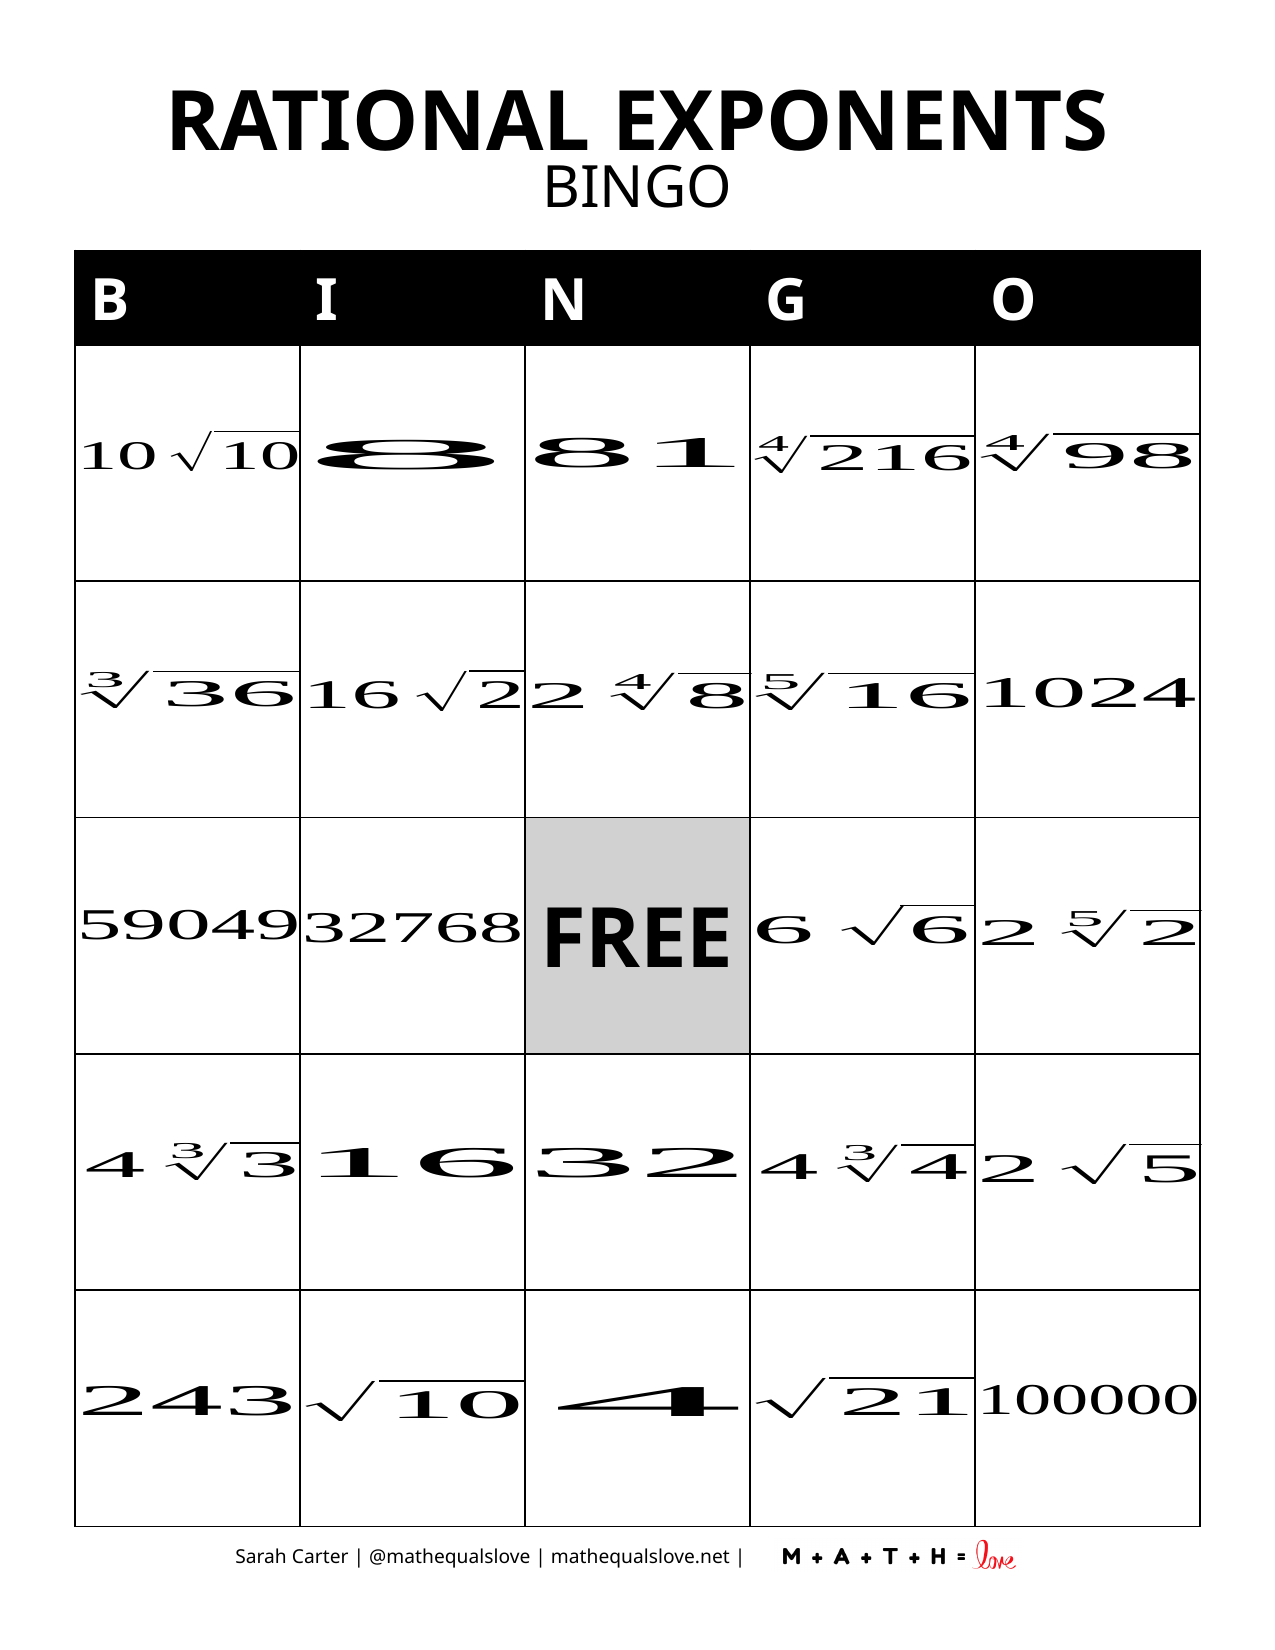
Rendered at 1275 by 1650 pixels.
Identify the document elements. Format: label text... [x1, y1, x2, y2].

table_cell [526, 582, 749, 817]
table_header N [526, 251, 749, 344]
table_cell [751, 582, 974, 817]
table_cell [76, 1291, 299, 1526]
table_cell [751, 818, 974, 1053]
table_cell [976, 1055, 1199, 1289]
table_cell [526, 1055, 749, 1289]
table_cell [301, 818, 524, 1053]
text_box RATIONAL EXPONENTS [74, 59, 1200, 175]
text_box BINGO [74, 175, 1200, 226]
table_cell [76, 818, 299, 1053]
table_cell [301, 582, 524, 817]
table_cell [301, 346, 524, 580]
table_header I [301, 251, 524, 344]
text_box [220, 1535, 1055, 1576]
table_cell [751, 1291, 974, 1526]
table_header B [76, 251, 299, 344]
table_cell [301, 1055, 524, 1289]
table_cell [301, 1291, 524, 1526]
table_cell FREE [526, 818, 749, 1053]
table_cell [76, 1055, 299, 1289]
table_cell [526, 1291, 749, 1526]
table_header O [976, 251, 1199, 344]
table_cell [526, 346, 749, 580]
table_header G [751, 251, 974, 344]
table_cell [76, 582, 299, 817]
table_cell [76, 346, 299, 580]
table_cell [751, 1055, 974, 1289]
table_cell [976, 346, 1199, 580]
table_cell [976, 582, 1199, 817]
table_cell [751, 346, 974, 580]
table_cell [976, 818, 1199, 1053]
table_cell [976, 1291, 1199, 1526]
